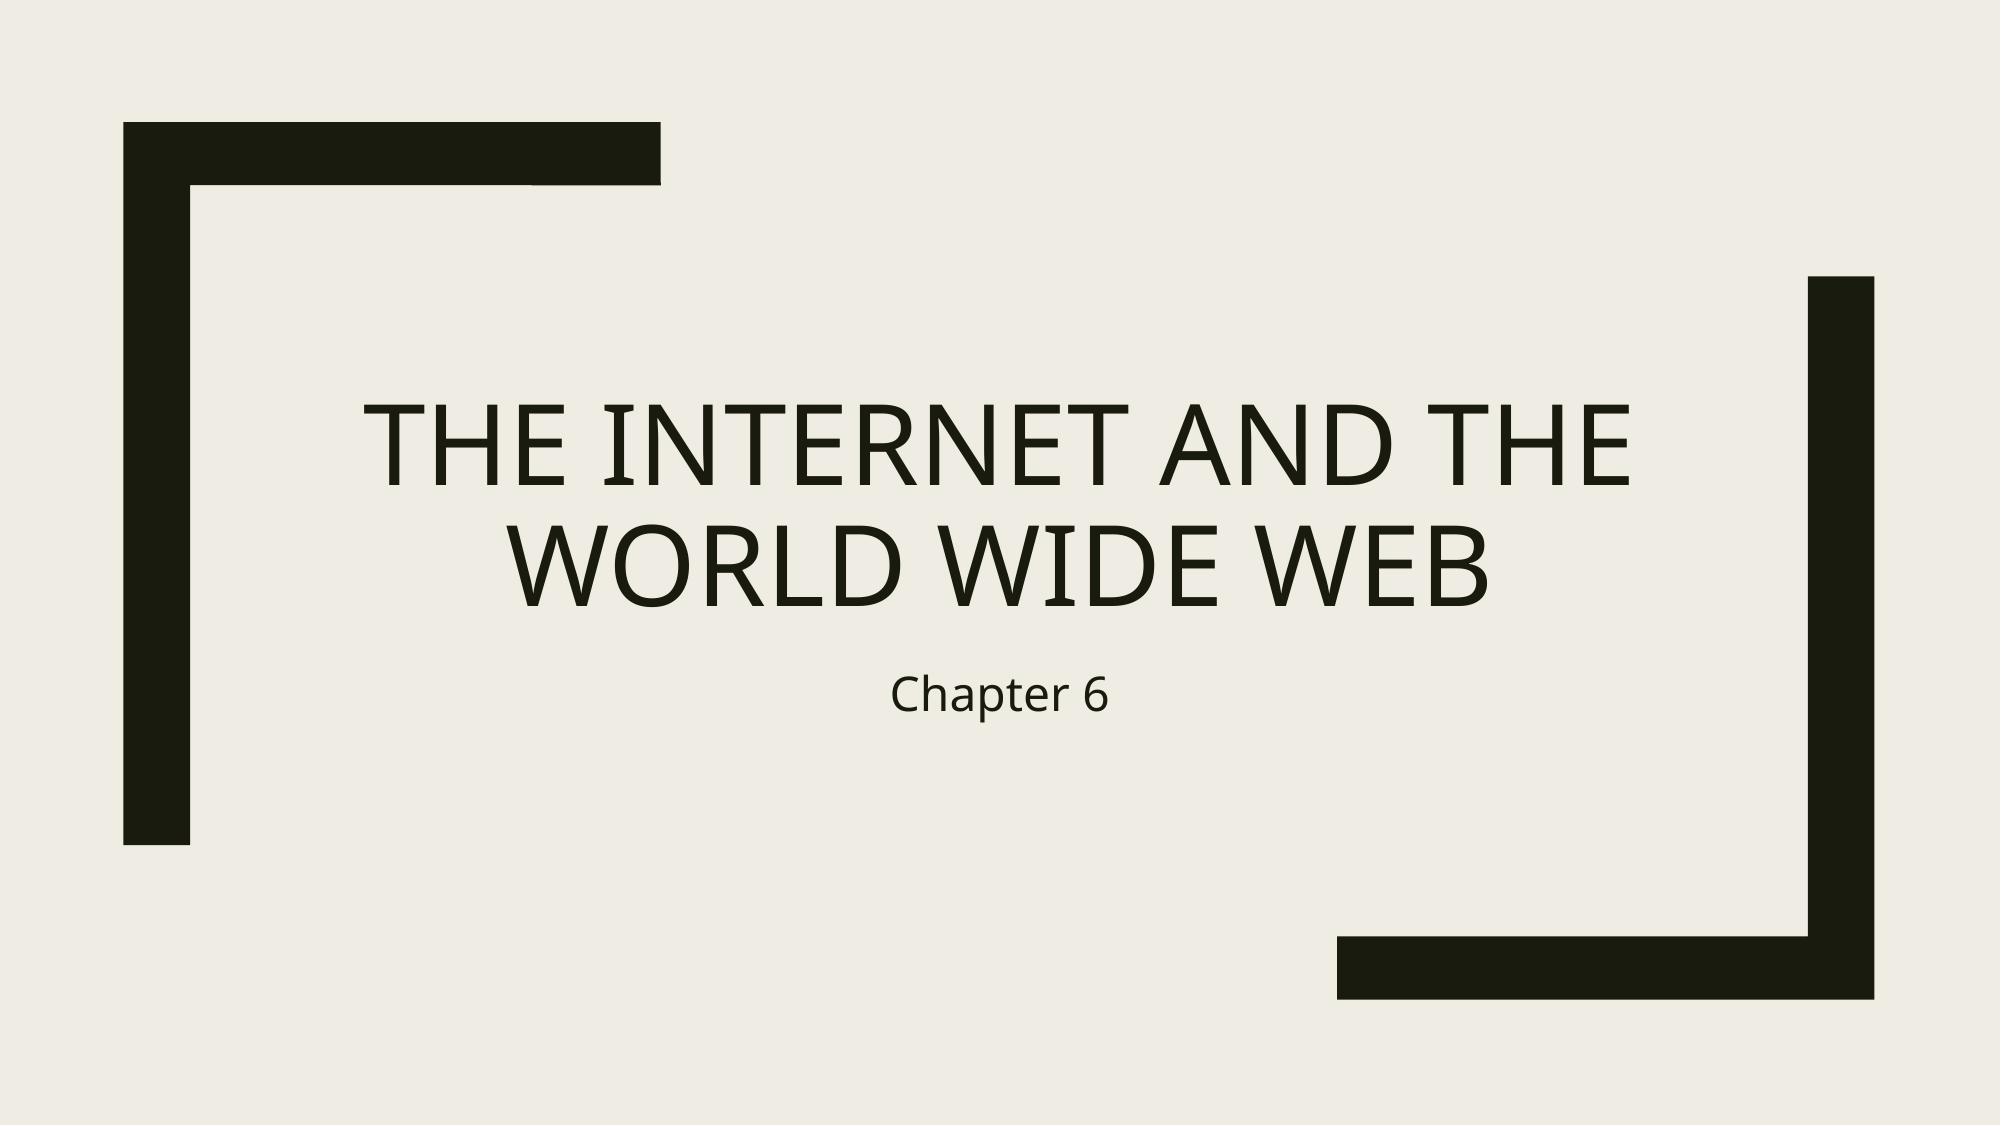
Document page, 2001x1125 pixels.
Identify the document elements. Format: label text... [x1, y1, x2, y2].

subtitle Chapter 6 [439, 649, 1561, 828]
title The internet and the world wide web [314, 293, 1686, 638]
